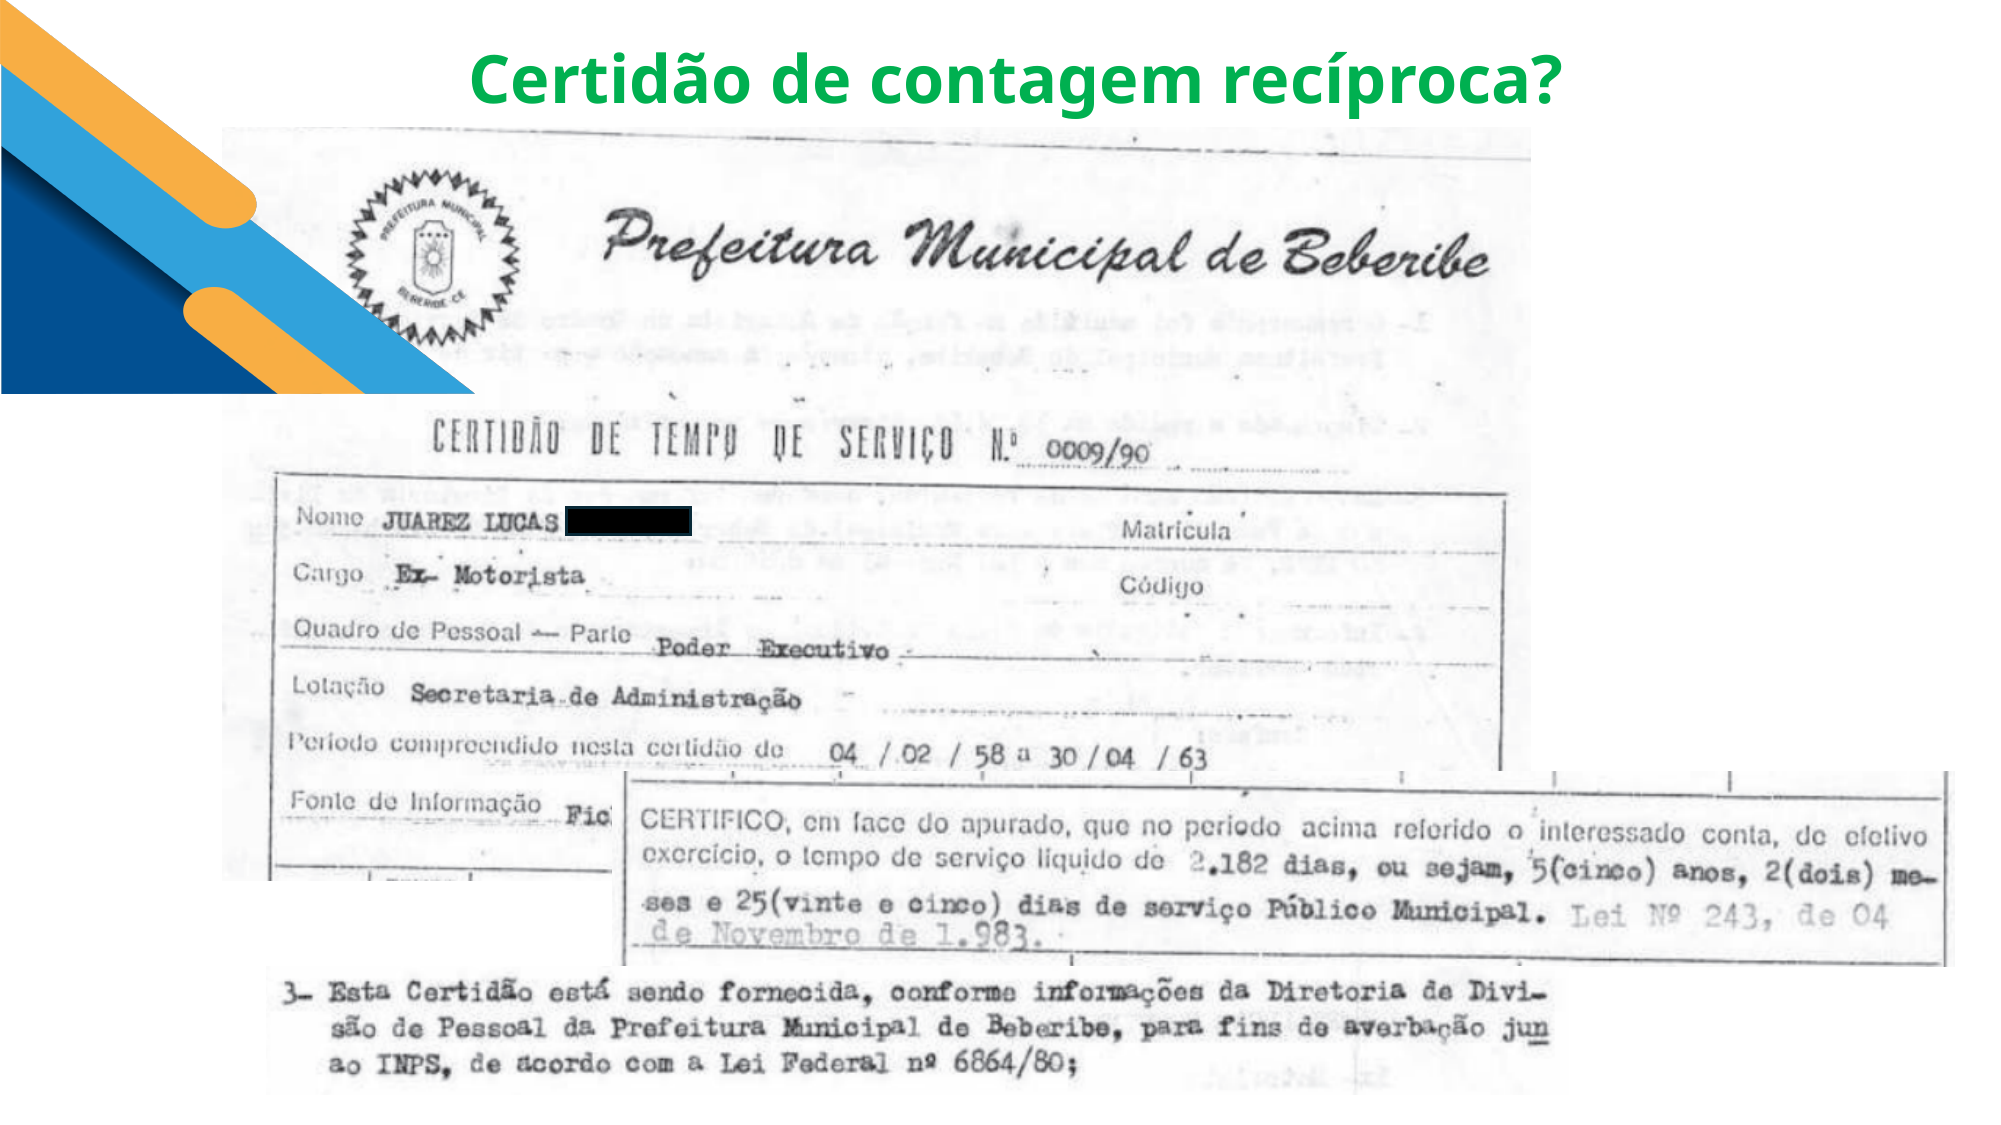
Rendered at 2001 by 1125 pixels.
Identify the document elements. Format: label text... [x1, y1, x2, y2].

text_box [0, 0, 475, 394]
picture [221, 126, 1956, 1096]
text_box Certidão de contagem recíproca? [475, 29, 1597, 125]
